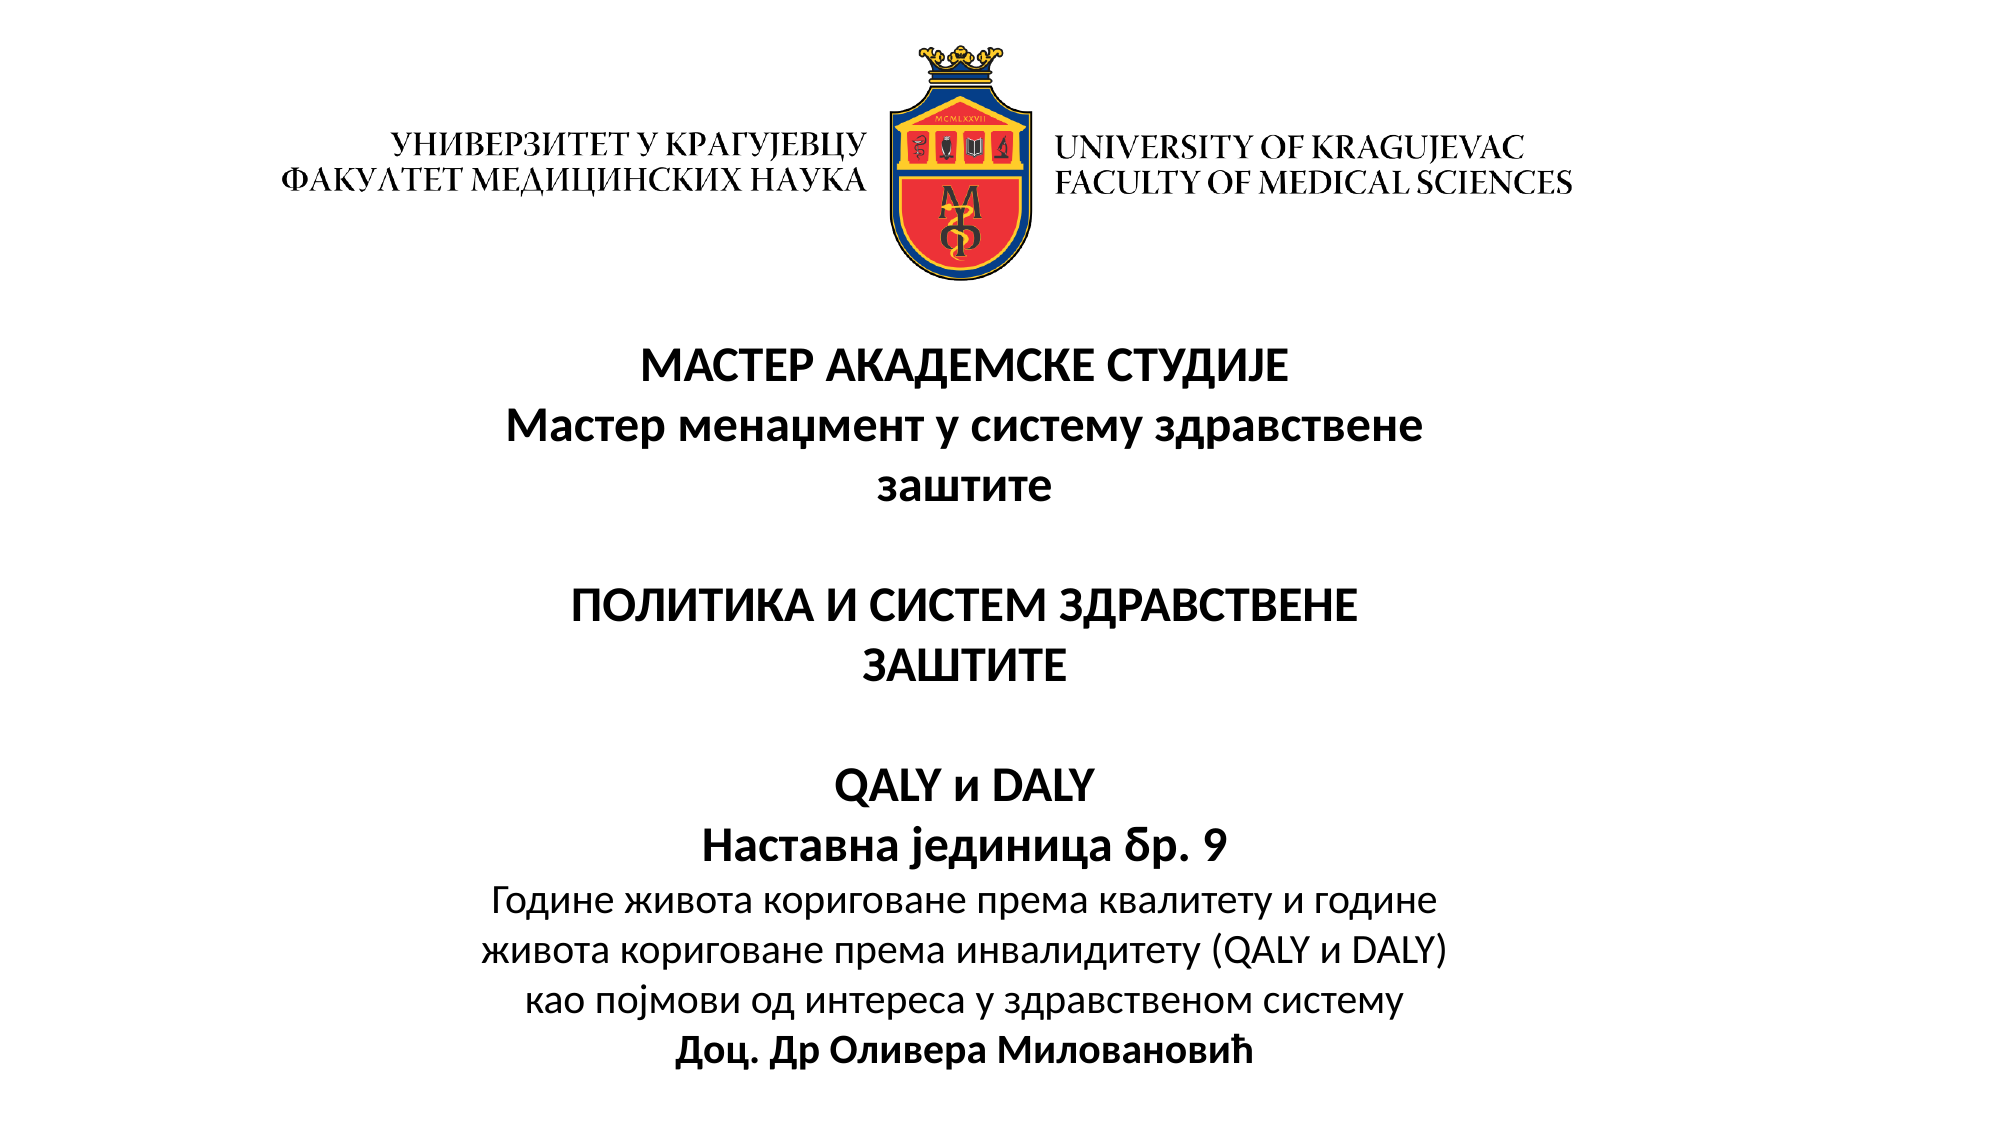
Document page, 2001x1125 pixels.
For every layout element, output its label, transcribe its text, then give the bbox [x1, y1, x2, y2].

text_box МАСТЕР АКАДЕМСКЕ СТУДИЈЕ Мастер менаџмент у систему здравствене заштите ПОЛИТИКА И СИСТЕМ ЗДРАВСТВЕНЕ ЗАШТИТЕ QALY и DALY Наставна јединица бр. 9 Године живота кориговане према квалитету и године живота кориговане према инвалидитету (QALY и DALY) као појмови од интереса у здравственом систему Доц. Др Оливера Миловановић [464, 324, 1465, 1125]
picture [282, 44, 1572, 281]
